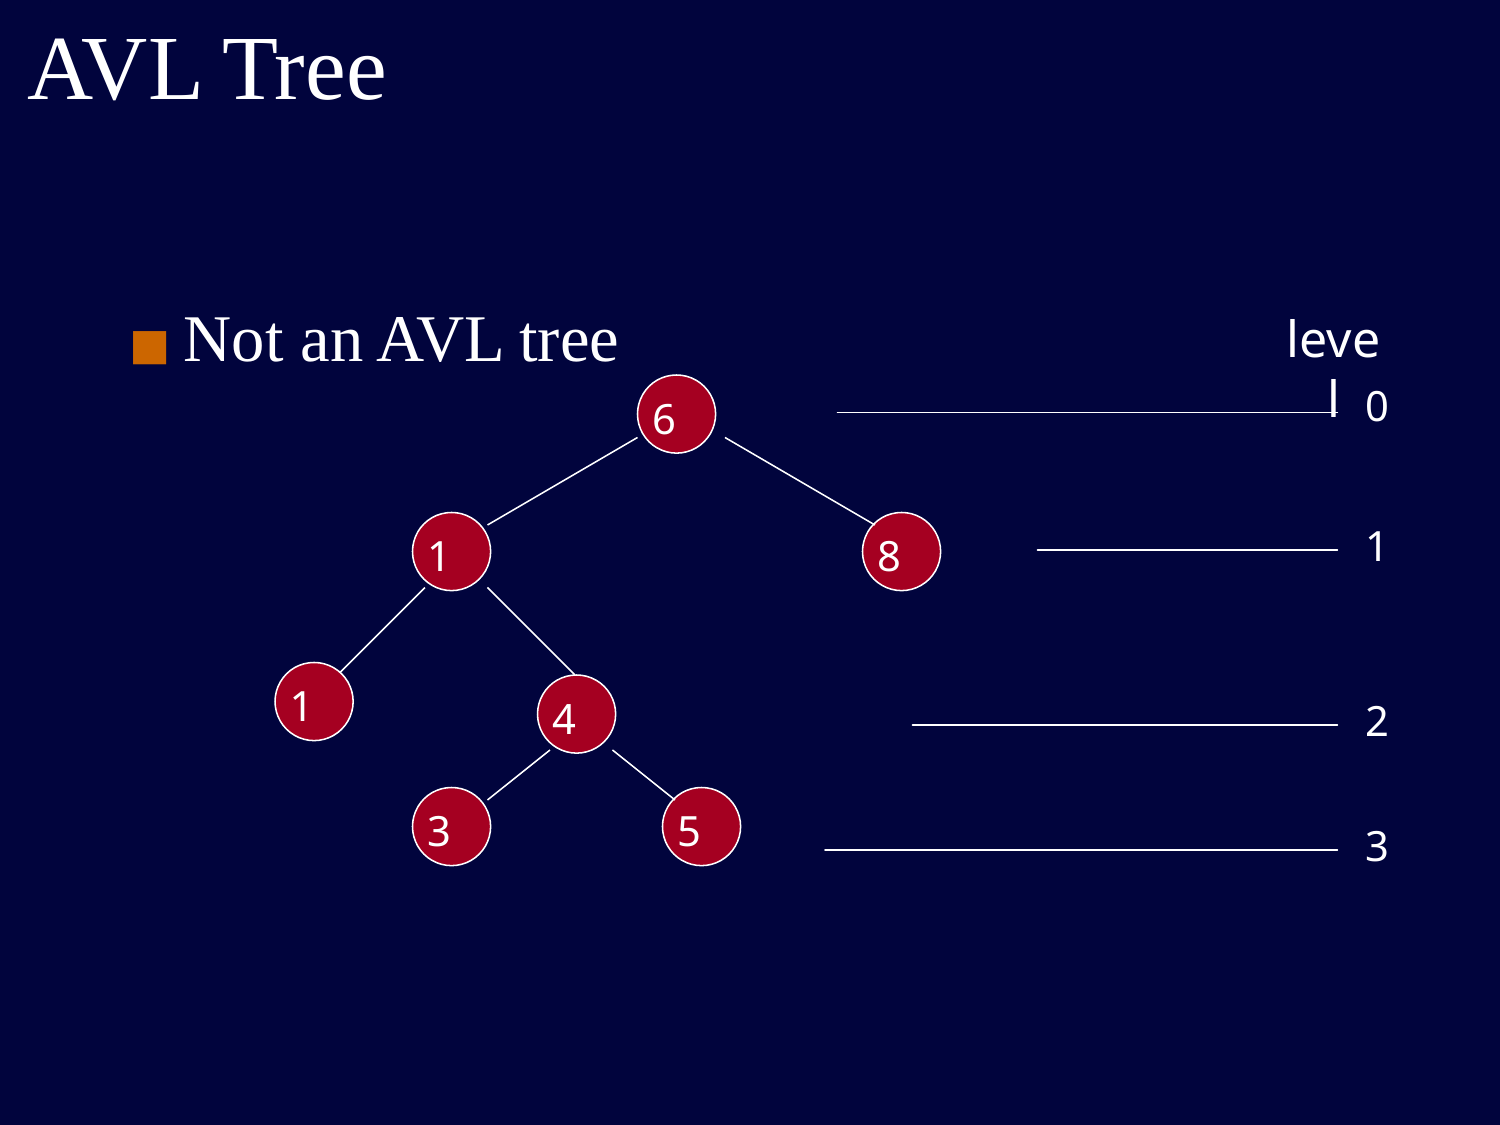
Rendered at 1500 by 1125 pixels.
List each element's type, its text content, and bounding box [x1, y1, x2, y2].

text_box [624, 374, 716, 464]
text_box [337, 587, 426, 676]
list Not an AVL tree [112, 287, 1364, 376]
text_box 1 [1349, 512, 1404, 578]
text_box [487, 587, 576, 676]
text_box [262, 662, 354, 751]
text_box 2 [1349, 687, 1404, 753]
text_box 0 [1349, 372, 1404, 438]
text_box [487, 749, 551, 801]
title AVL Tree [12, 0, 1362, 138]
text_box 3 [1349, 812, 1404, 878]
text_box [612, 749, 676, 801]
text_box level [1266, 299, 1401, 435]
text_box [487, 437, 638, 526]
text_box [849, 512, 941, 601]
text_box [649, 787, 741, 876]
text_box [399, 512, 491, 601]
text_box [524, 674, 616, 764]
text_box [399, 787, 491, 876]
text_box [724, 437, 876, 526]
